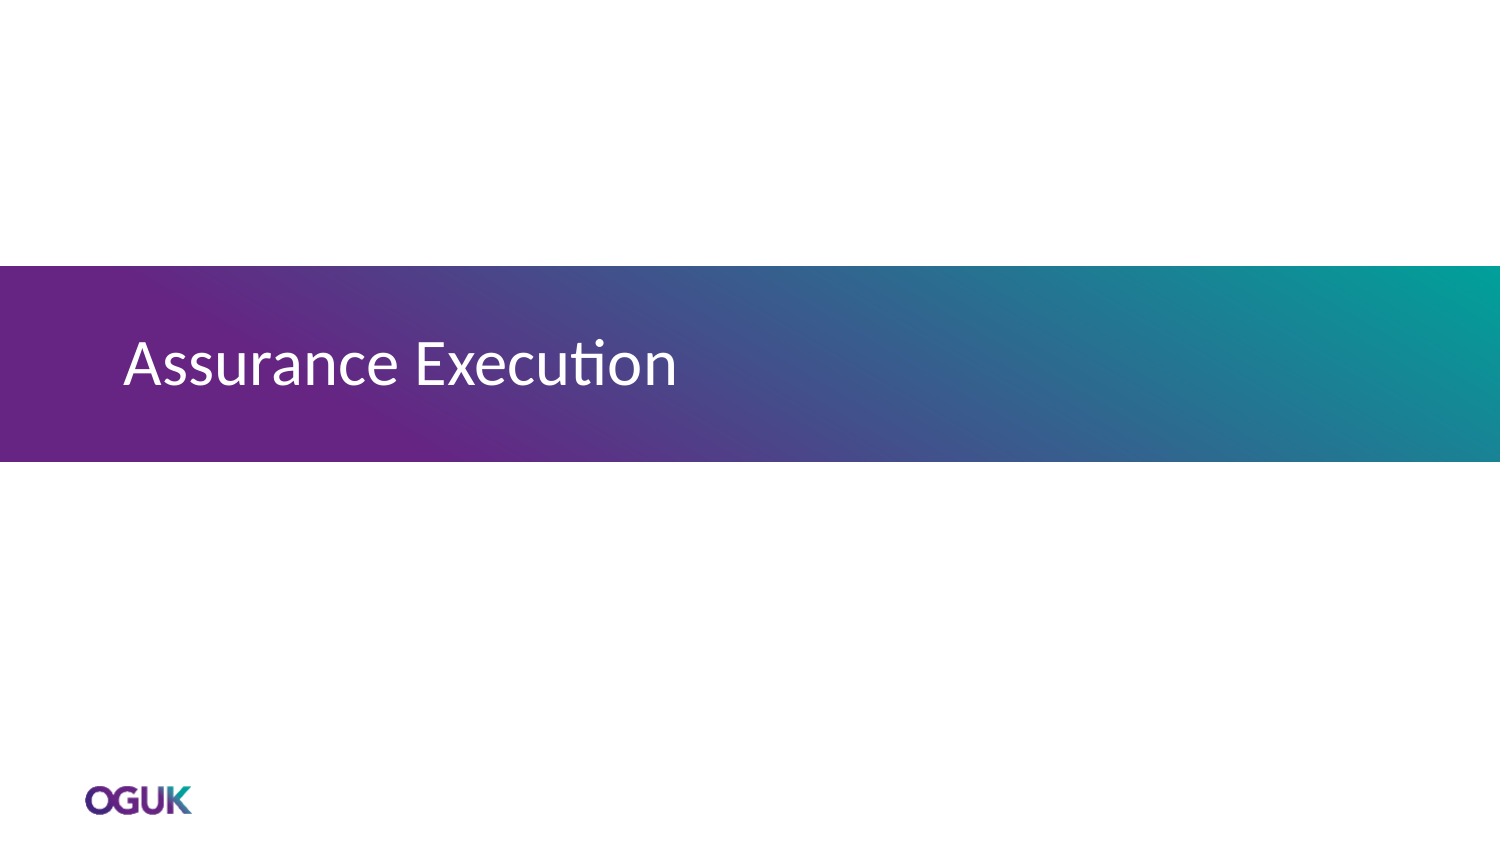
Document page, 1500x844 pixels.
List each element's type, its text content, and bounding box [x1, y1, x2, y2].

title Assurance Execution [123, 266, 1412, 462]
picture [76, 778, 200, 822]
